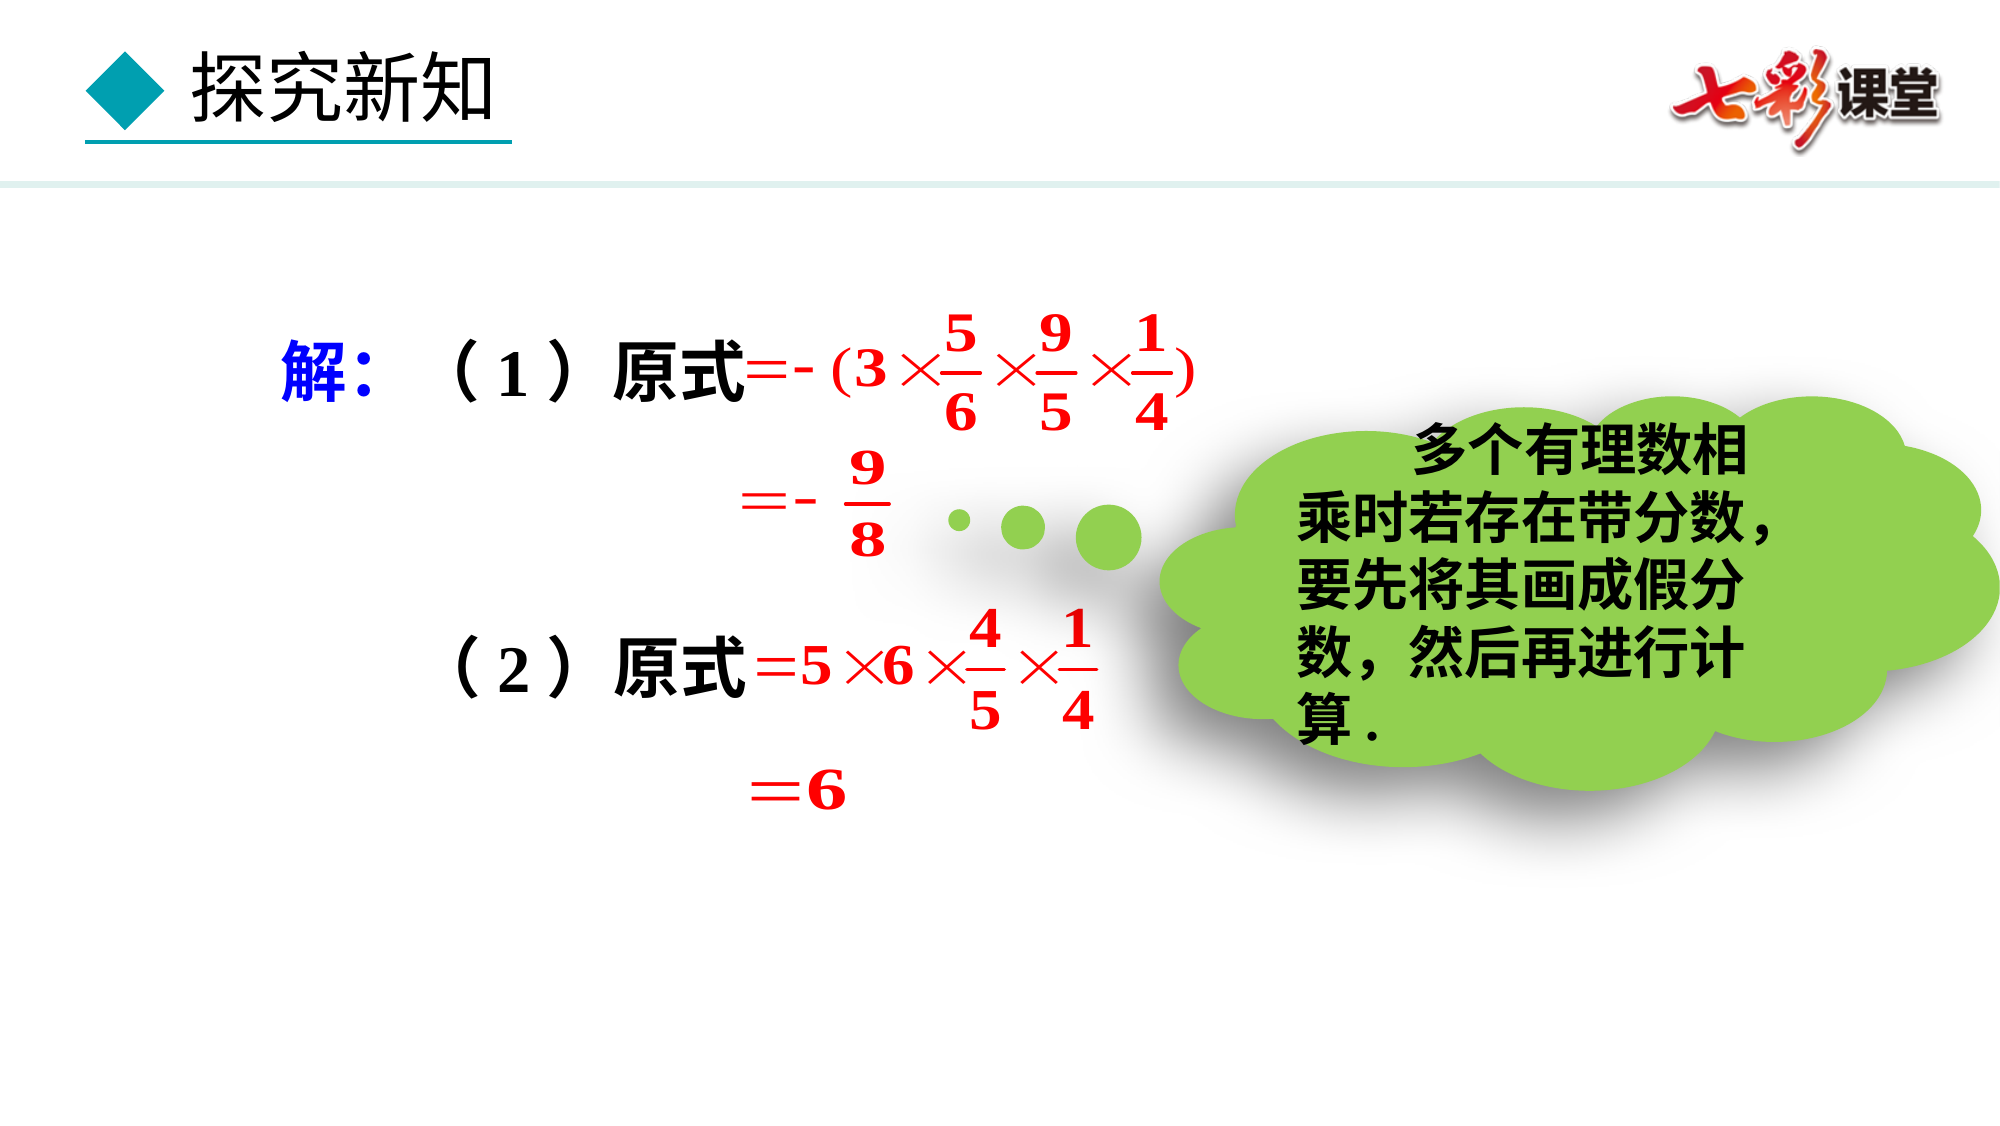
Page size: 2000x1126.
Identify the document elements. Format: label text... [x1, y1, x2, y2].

text_box （2）原式 [394, 615, 735, 716]
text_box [730, 754, 862, 825]
text_box 多个有理数相乘时若存在带分数，要先将其画成假分数，然后再进行计算. [999, 503, 1048, 552]
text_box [740, 591, 1110, 743]
text_box 多个有理数相乘时若存在带分数，要先将其画成假分数，然后再进行计算. [946, 507, 973, 534]
text_box 多个有理数相乘时若存在带分数，要先将其画成假分数，然后再进行计算. [1157, 394, 2000, 793]
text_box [722, 436, 905, 568]
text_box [729, 298, 1206, 443]
picture [1666, 42, 1948, 157]
text_box 多个有理数相乘时若存在带分数，要先将其画成假分数，然后再进行计算. [1073, 502, 1144, 573]
text_box 解：（1）原式 [260, 320, 724, 500]
